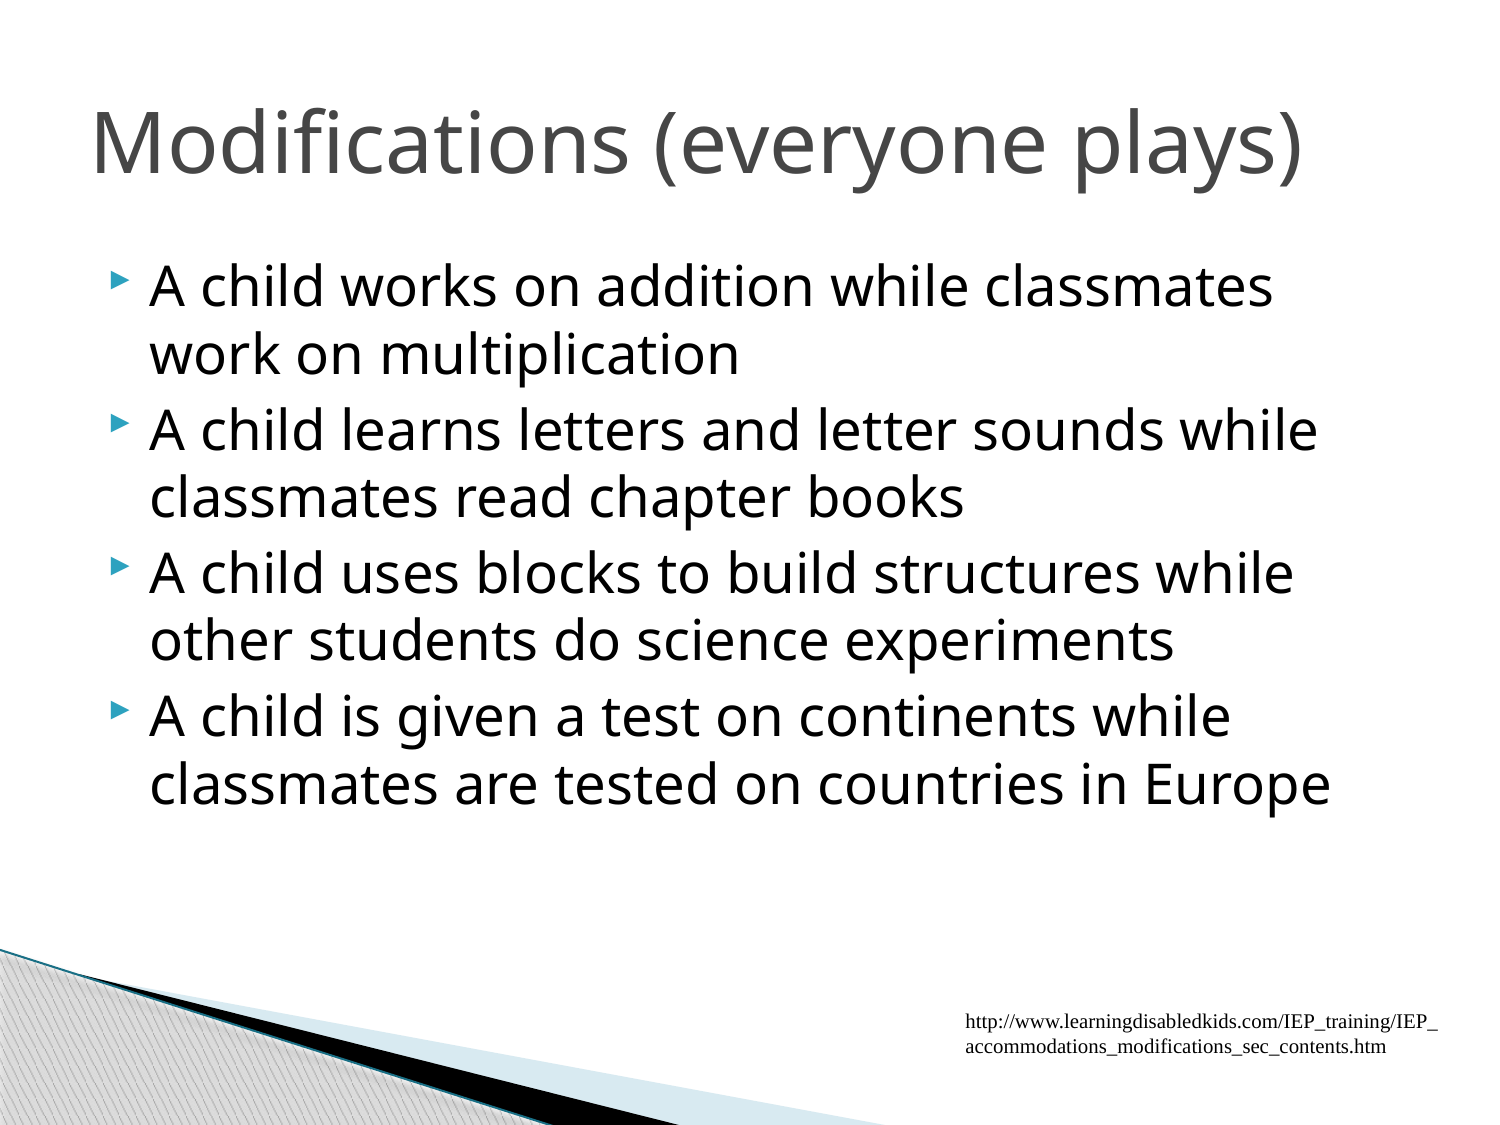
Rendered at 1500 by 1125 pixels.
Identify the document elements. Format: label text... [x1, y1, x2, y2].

text_box http://www.learningdisabledkids.com/IEP_training/IEP_ accommodations_modifications_sec_contents.htm [950, 999, 1453, 1065]
list A child works on addition while classmates work on multiplication A child learns letters and letter sounds while classmates read chapter books A child uses blocks to build structures while other students do science experiments A child is given a test on continents while classmates are tested on countries in Europe [75, 243, 1425, 986]
title Modifications (everyone plays) [75, 45, 1425, 233]
